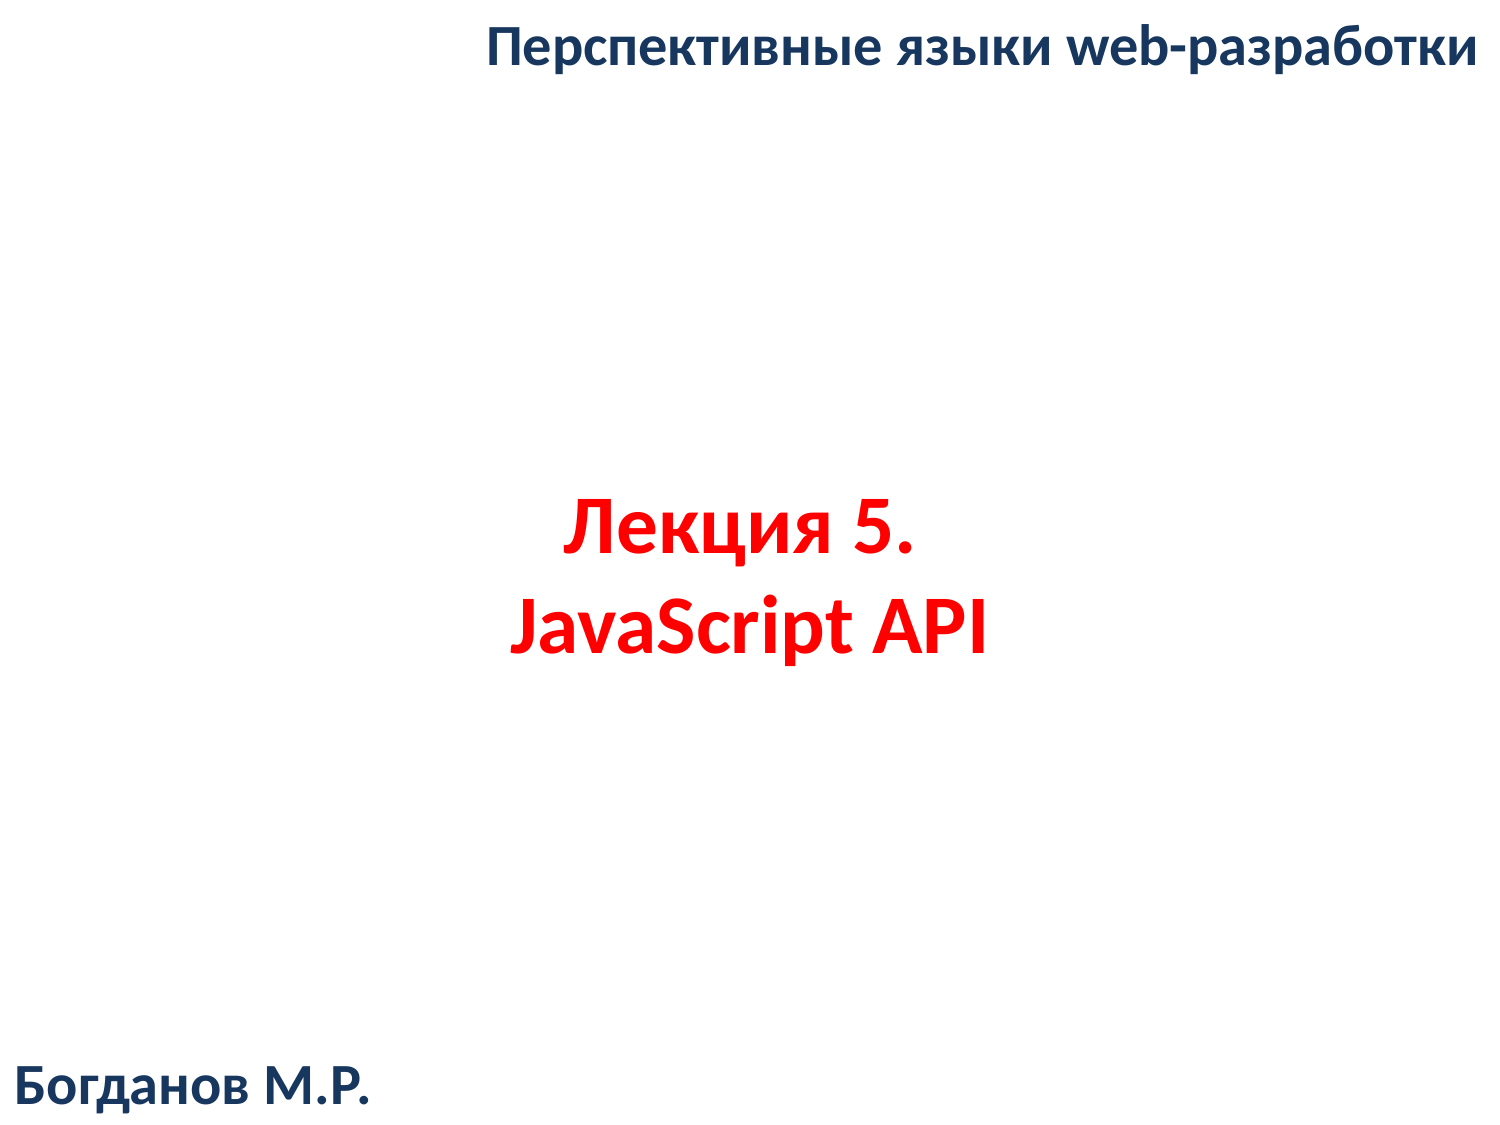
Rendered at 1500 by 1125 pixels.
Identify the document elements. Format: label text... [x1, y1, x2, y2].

text_box Лекция 5. JavaScript API [0, 462, 1500, 678]
text_box Перспективные языки web-разработки [471, 0, 1494, 85]
text_box Богданов М.Р. [0, 1039, 387, 1124]
